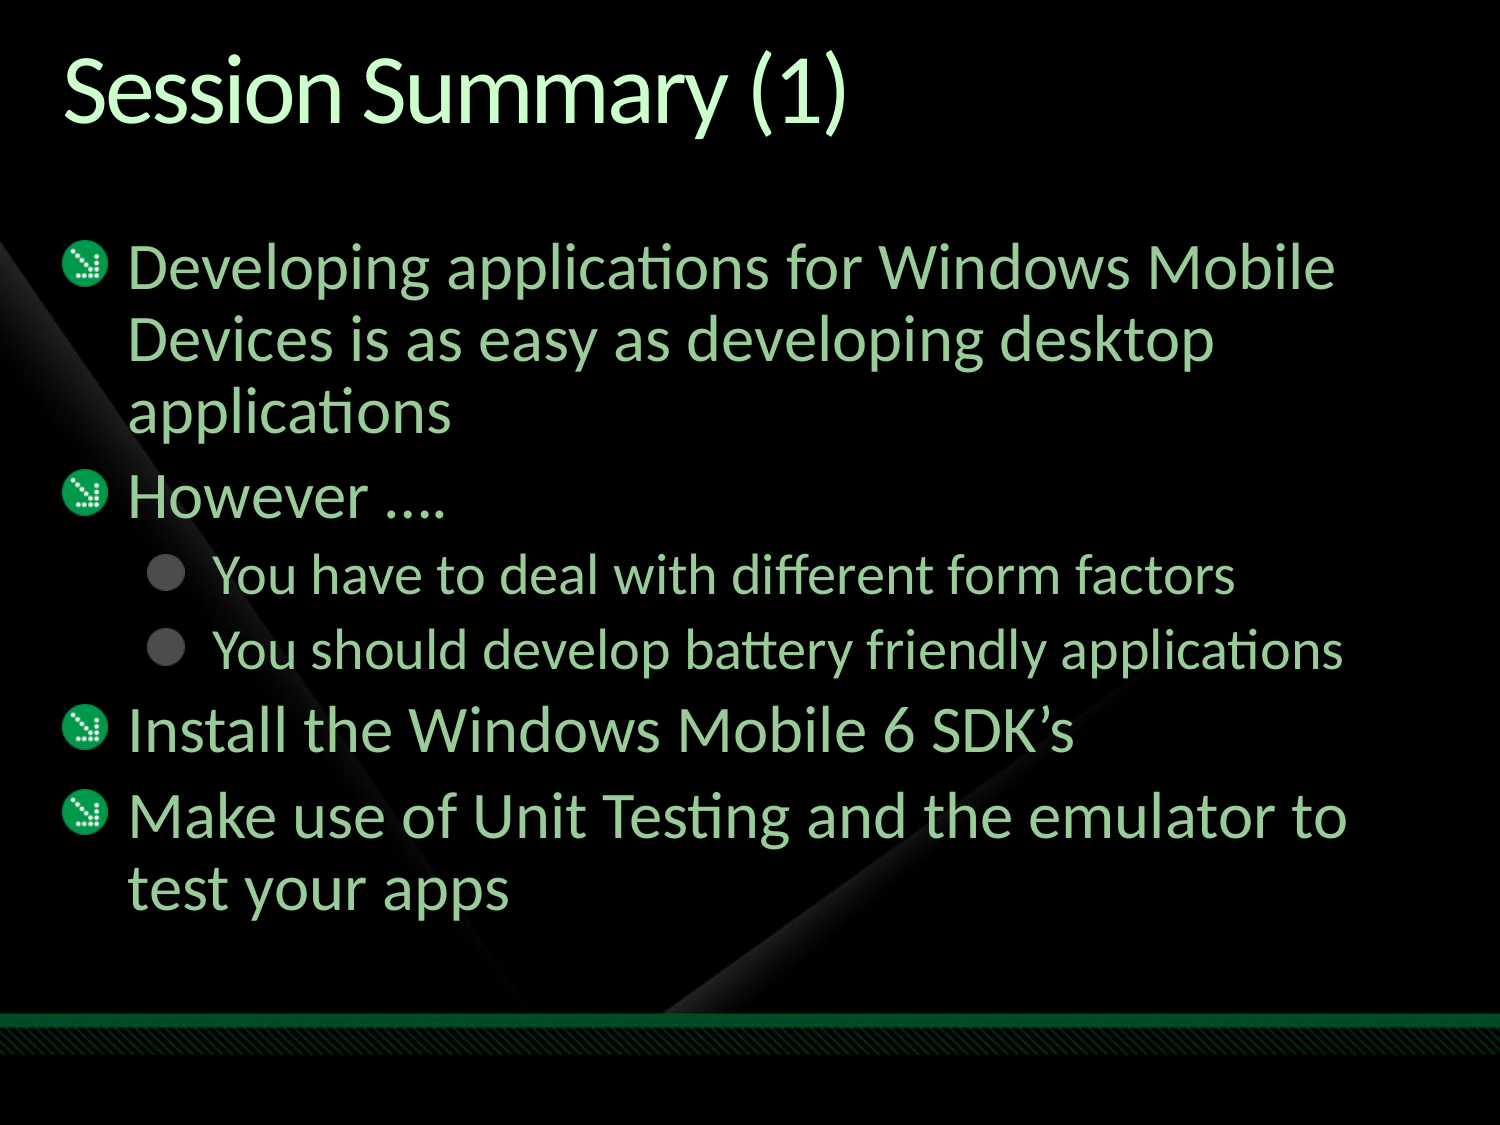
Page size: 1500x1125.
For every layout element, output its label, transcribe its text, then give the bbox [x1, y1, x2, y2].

picture [0, 0, 1500, 1125]
title Session Summary (1) [62, 37, 1438, 231]
list Developing applications for Windows Mobile Devices is as easy as developing desktop applications However …. You have to deal with different form factors You should develop battery friendly applications Install the Windows Mobile 6 SDK’s Make use of Unit Testing and the emulator to test your apps [62, 231, 1438, 980]
